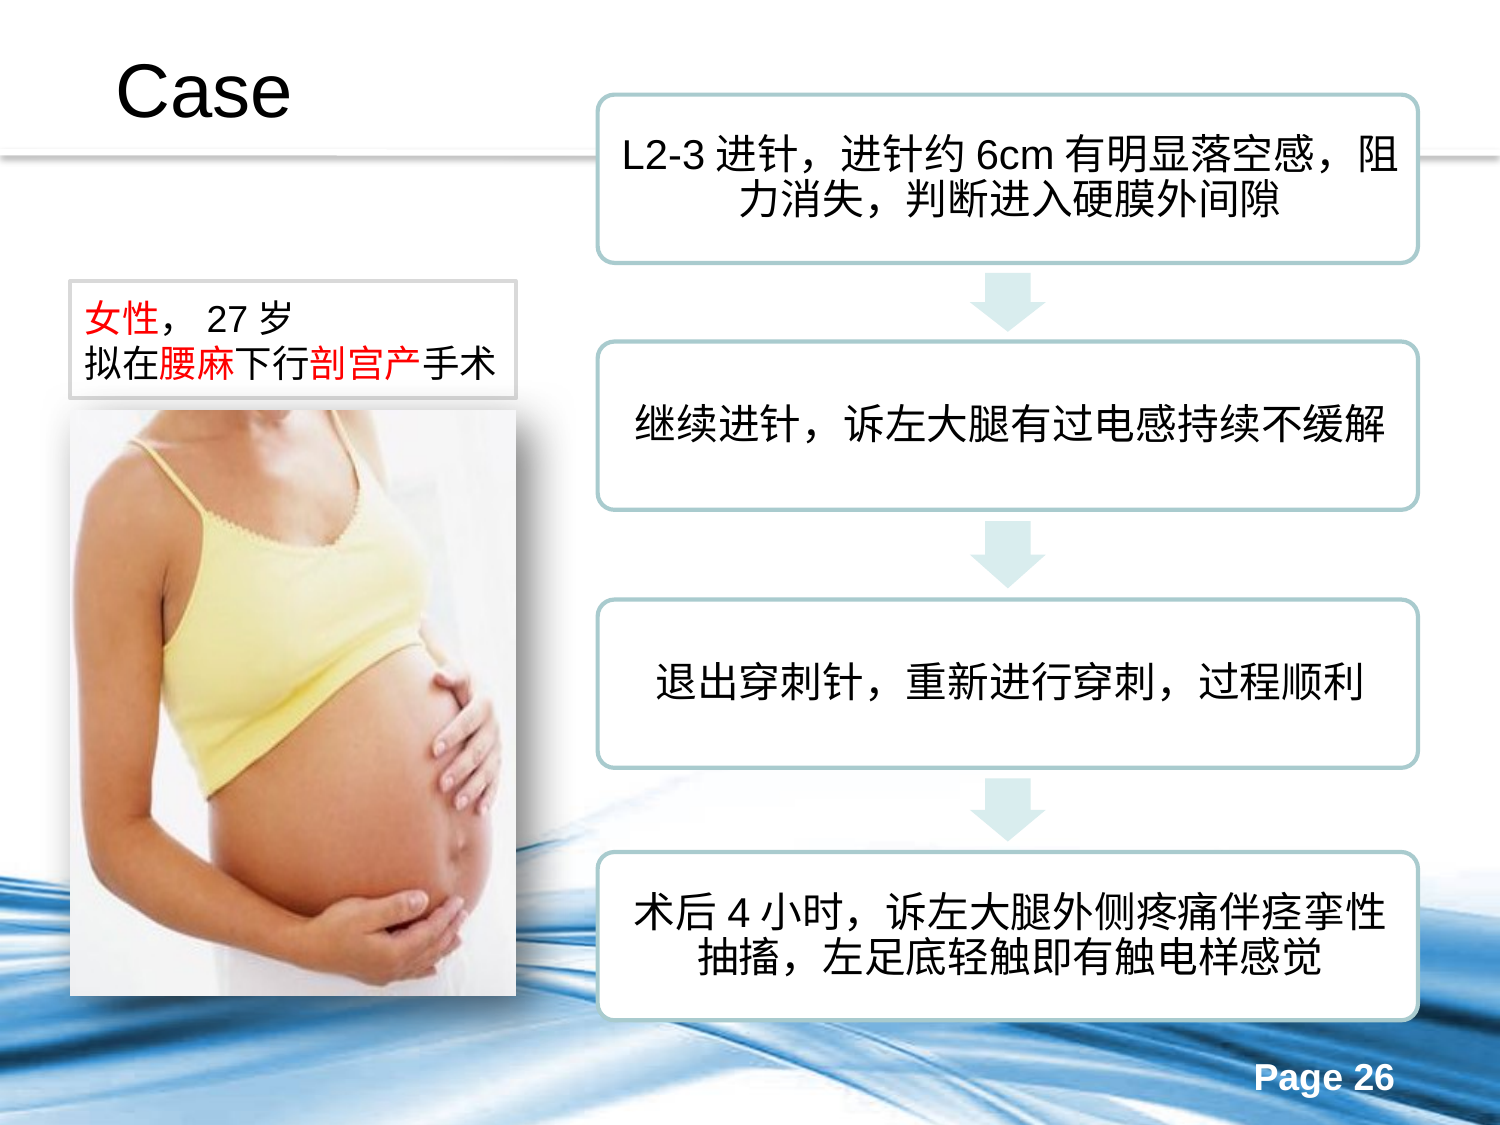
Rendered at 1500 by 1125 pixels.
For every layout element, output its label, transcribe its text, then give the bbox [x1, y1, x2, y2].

picture [0, 409, 1500, 1125]
text_box Case [0, 33, 535, 141]
text_box 女性，27岁 拟在腰麻下行剖宫产手术 [68, 279, 518, 400]
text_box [597, 93, 1419, 1022]
